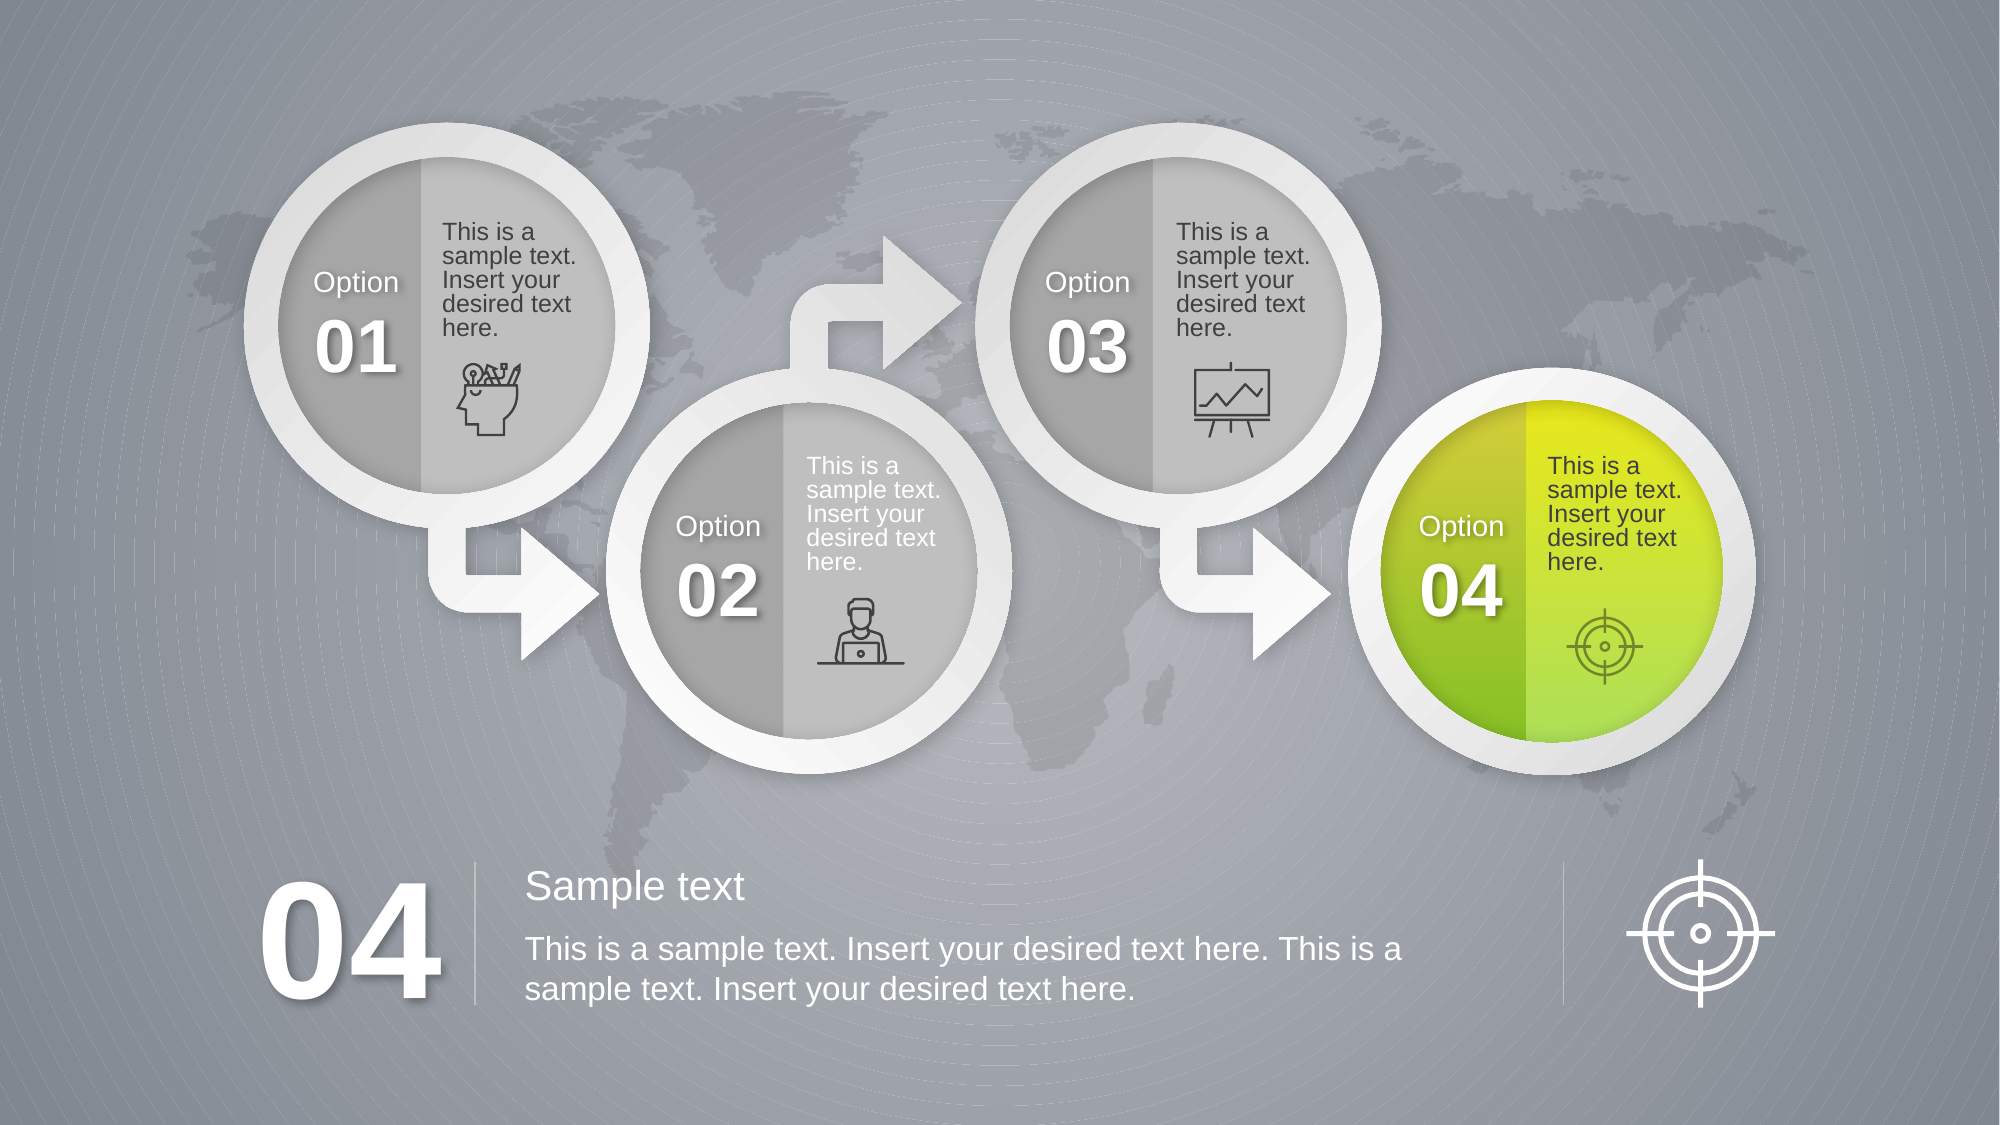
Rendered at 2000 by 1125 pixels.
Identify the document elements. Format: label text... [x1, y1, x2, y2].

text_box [455, 362, 521, 437]
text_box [816, 597, 905, 665]
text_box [1566, 608, 1644, 685]
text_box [1625, 859, 1776, 1008]
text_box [184, 90, 1815, 888]
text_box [509, 850, 1516, 1017]
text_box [1193, 361, 1271, 438]
text_box 04 [241, 899, 457, 1040]
